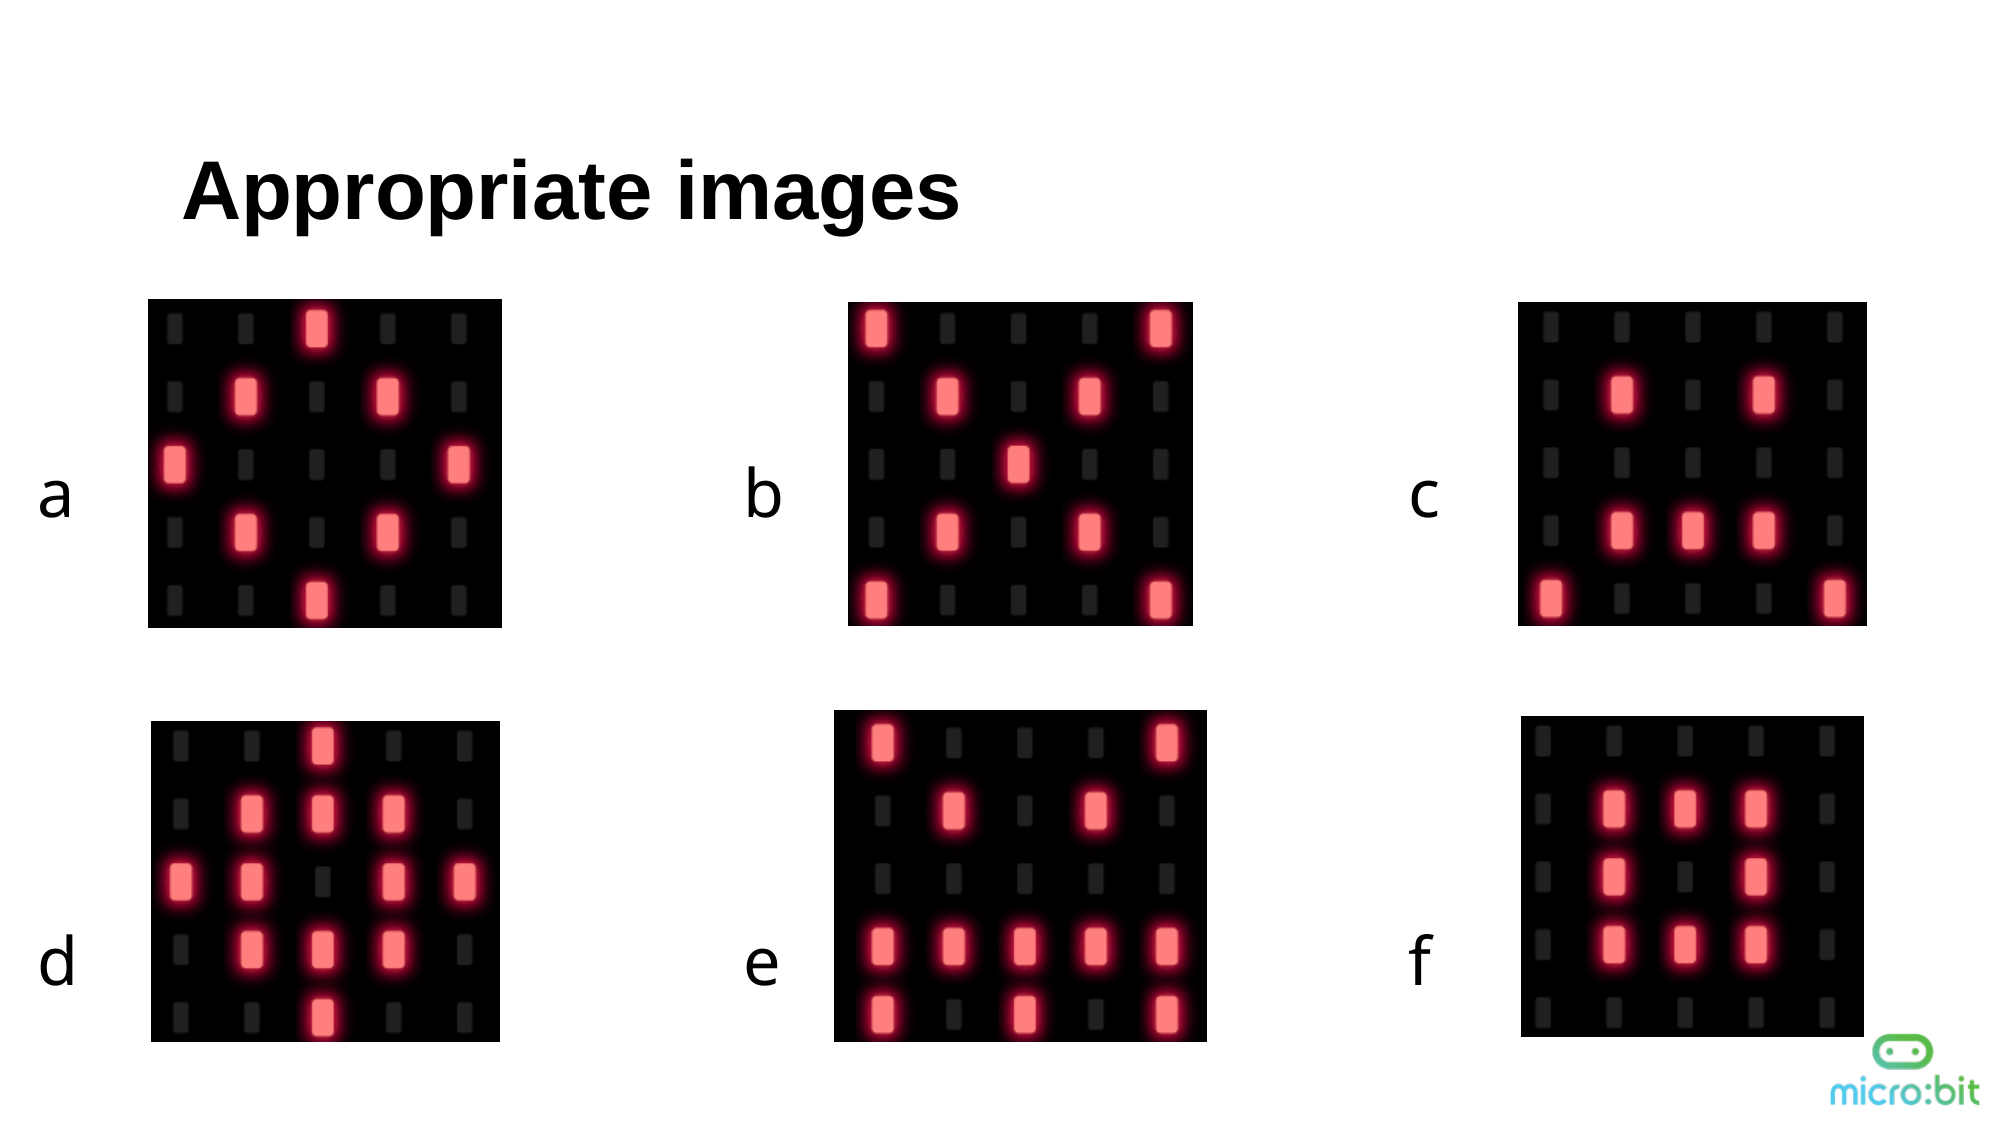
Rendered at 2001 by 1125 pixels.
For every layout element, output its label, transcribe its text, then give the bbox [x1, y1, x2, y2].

text_box Appropriate images text [166, 43, 1918, 867]
picture [150, 721, 500, 1043]
text_box d [22, 903, 110, 1016]
text_box a [22, 436, 110, 549]
text_box f [1393, 903, 1481, 1016]
text_box e [728, 903, 816, 1016]
picture [1521, 715, 1980, 1106]
picture [834, 710, 1207, 1043]
picture [148, 299, 503, 629]
text_box b [728, 436, 816, 549]
text_box c [1393, 436, 1481, 549]
picture [1517, 301, 1867, 626]
picture [848, 301, 1193, 626]
